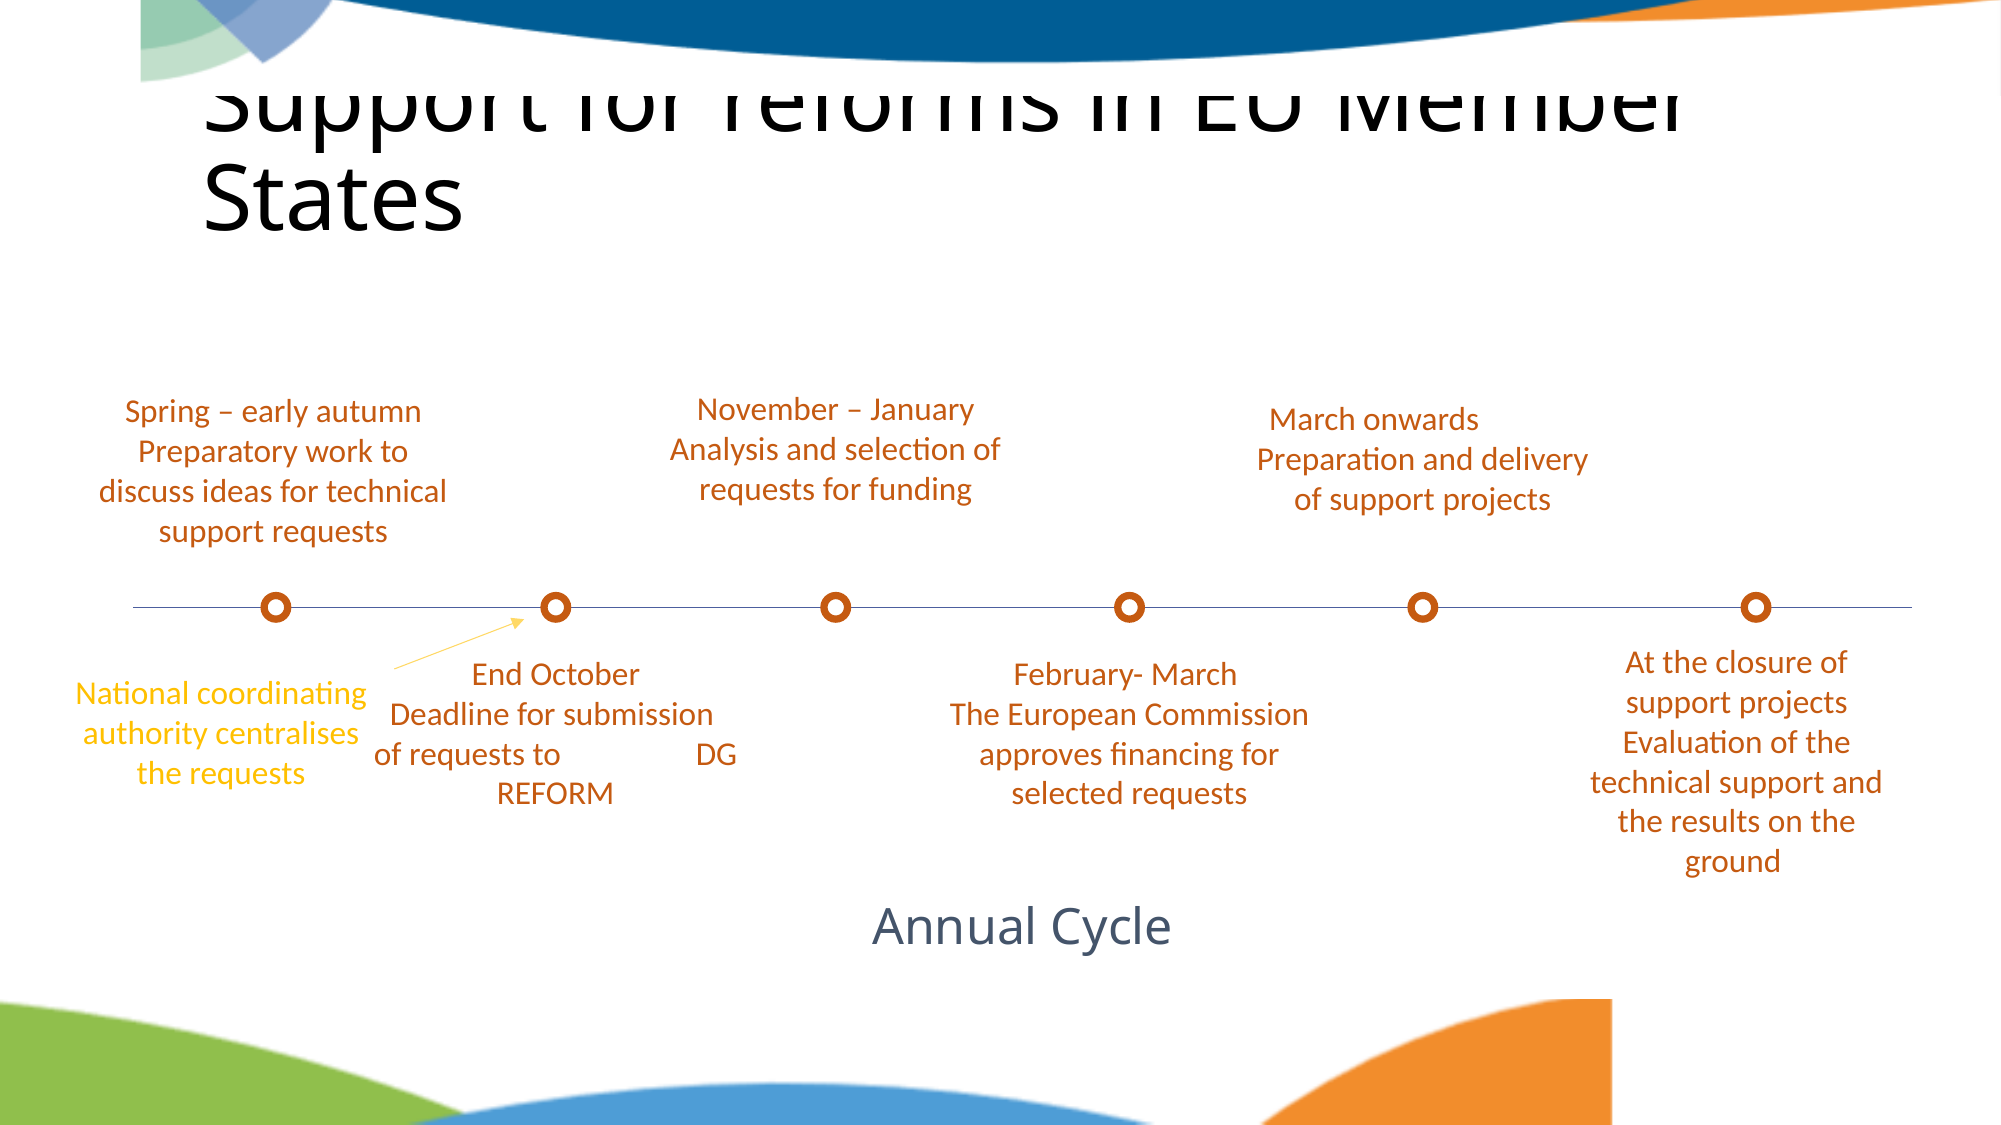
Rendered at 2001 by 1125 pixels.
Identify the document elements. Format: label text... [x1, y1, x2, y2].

text_box [1743, 594, 1769, 607]
text_box March onwards Preparation and delivery of support projects [1227, 389, 1618, 525]
text_box [1410, 608, 1436, 620]
text_box [823, 608, 849, 620]
text_box [1410, 594, 1436, 607]
text_box [1117, 608, 1142, 620]
text_box [1117, 594, 1142, 607]
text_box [394, 619, 525, 669]
text_box National coordinating authority centralises the requests [46, 664, 396, 799]
text_box [543, 594, 569, 607]
text_box Annual Cycle [160, 882, 1886, 955]
text_box [263, 608, 289, 620]
text_box February- March The European Commission approves financing for selected requests [923, 644, 1336, 819]
text_box [1743, 608, 1769, 620]
text_box [543, 608, 569, 620]
text_box November – January Analysis and selection of requests for funding [640, 380, 1031, 515]
picture [0, 999, 1613, 1125]
text_box End October Deadline for submission of requests to DG REFORM [338, 644, 774, 819]
text_box [263, 594, 289, 607]
text_box [823, 594, 849, 607]
text_box Spring – early autumn Preparatory work to discuss ideas for technical support requests [79, 381, 468, 557]
text_box At the closure of support projects Evaluation of the technical support and the results on the ground [1561, 632, 1913, 887]
title Support for reforms in EU Member States [187, 96, 1913, 216]
picture [140, 0, 2001, 96]
